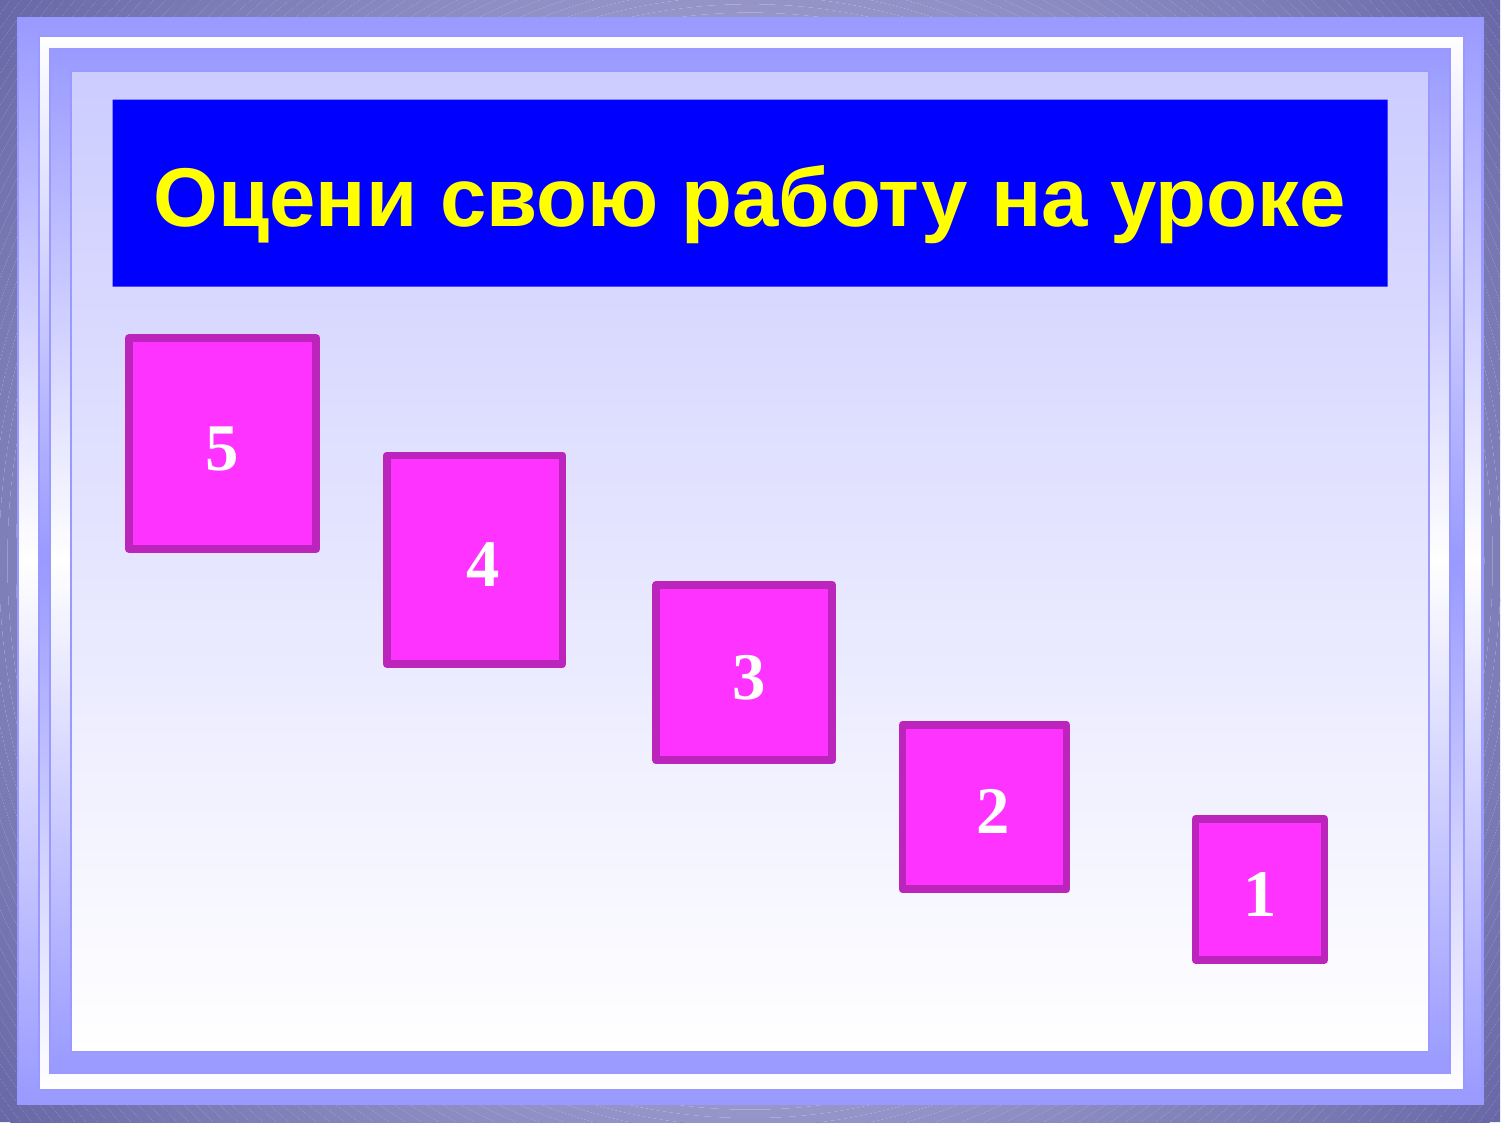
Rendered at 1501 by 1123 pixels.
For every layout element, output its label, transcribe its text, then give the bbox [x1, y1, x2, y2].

text_box 3 [652, 581, 836, 764]
text_box 5 [125, 334, 320, 553]
text_box 4 [383, 452, 566, 668]
title Оцени свою работу на уроке [112, 99, 1388, 287]
text_box 1 [1192, 815, 1328, 964]
text_box 2 [899, 721, 1070, 893]
